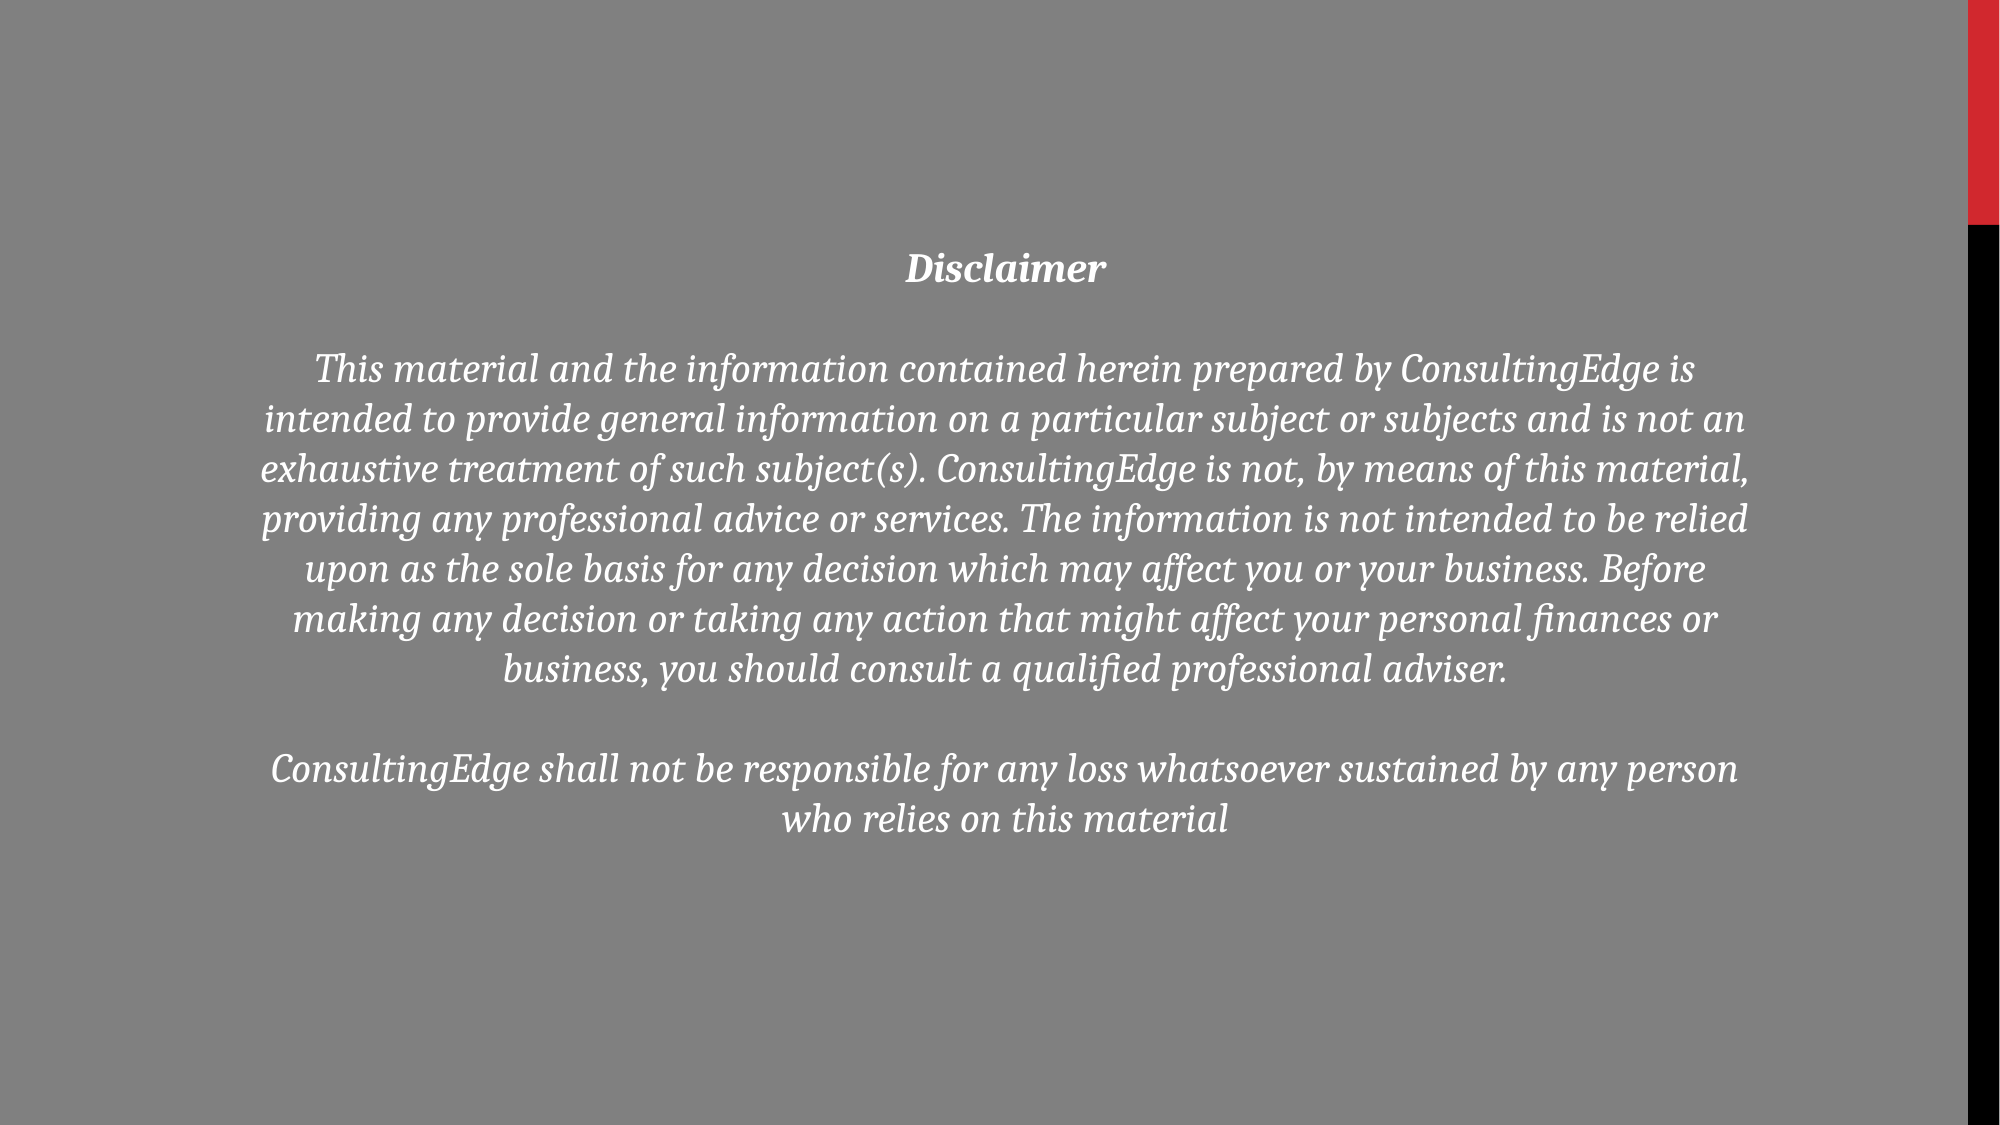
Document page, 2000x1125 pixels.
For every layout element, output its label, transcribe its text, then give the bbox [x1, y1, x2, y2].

text_box Disclaimer This material and the information contained herein prepared by ConsultingEdge is intended to provide general information on a particular subject or subjects and is not an exhaustive treatment of such subject(s). ConsultingEdge is not, by means of this material, providing any professional advice or services. The information is not intended to be relied upon as the sole basis for any decision which may affect you or your business. Before making any decision or taking any action that might affect your personal finances or business, you should consult a qualified professional adviser. ConsultingEdge shall not be responsible for any loss whatsoever sustained by any person who relies on this material [231, 233, 1780, 849]
